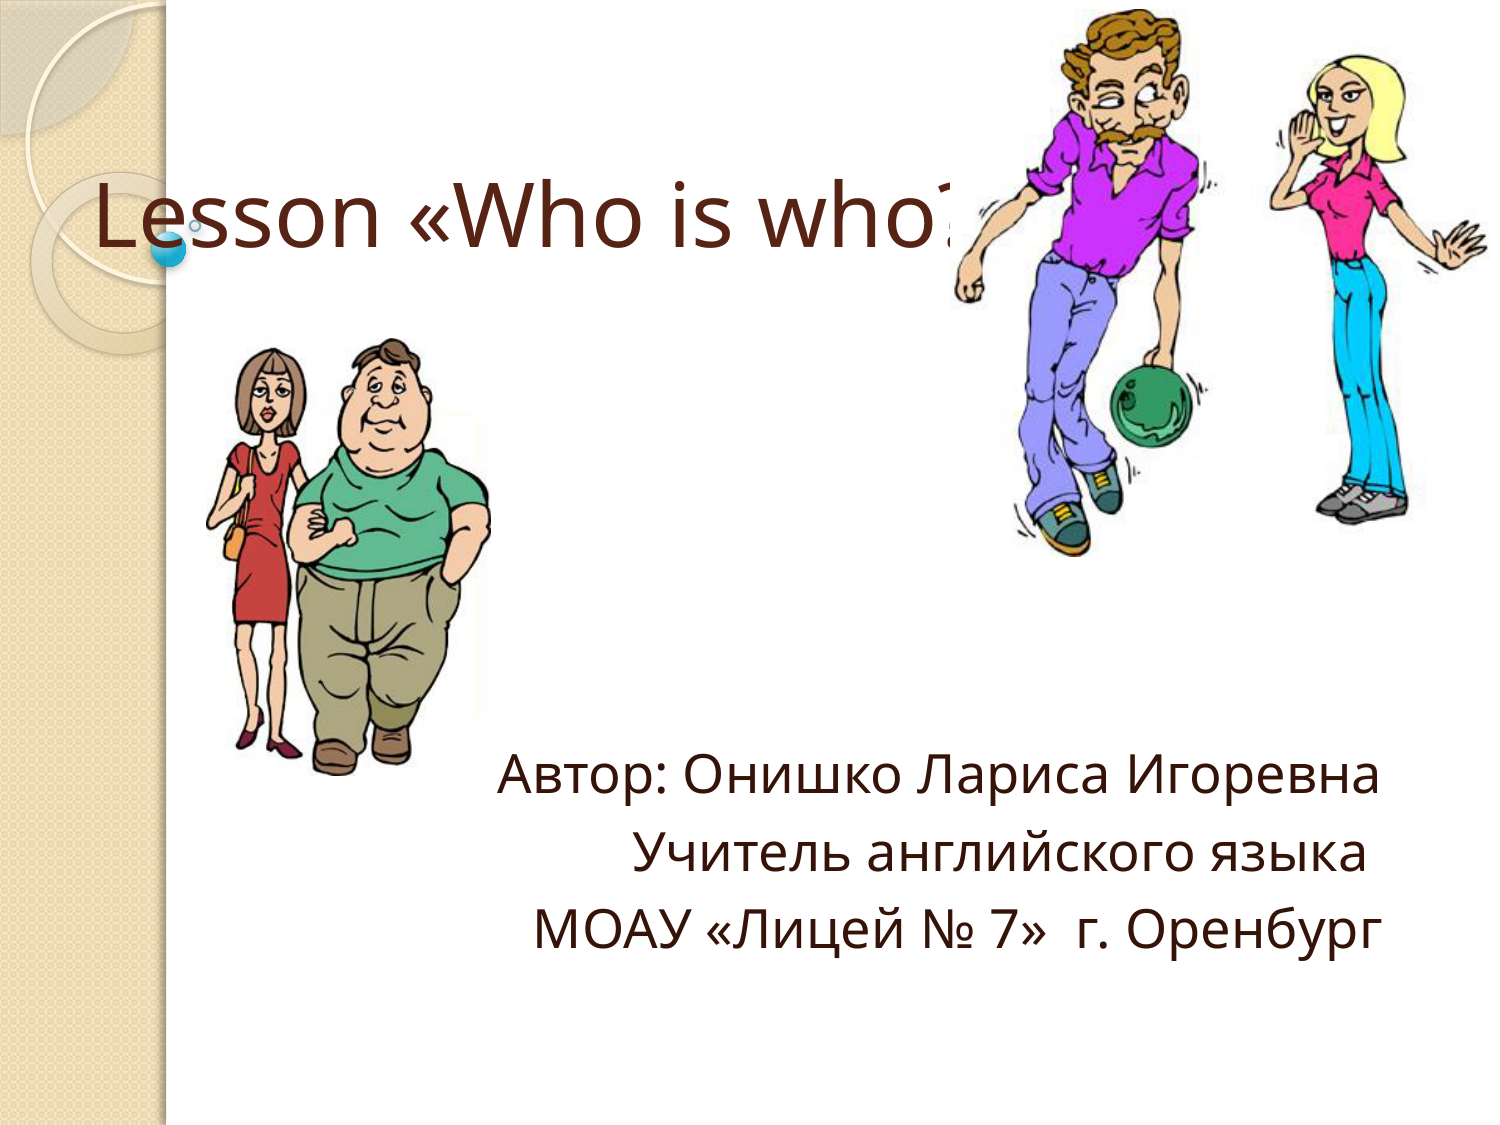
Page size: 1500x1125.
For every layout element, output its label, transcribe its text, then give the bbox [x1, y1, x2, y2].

picture [950, 9, 1489, 557]
subtitle Автор: Онишко Лариса Игоревна Учитель английского языка МОАУ «Лицей № 7» г. Оренбург [183, 739, 1398, 1028]
picture [206, 337, 491, 776]
title Lesson «Who is who?» [76, 30, 943, 273]
